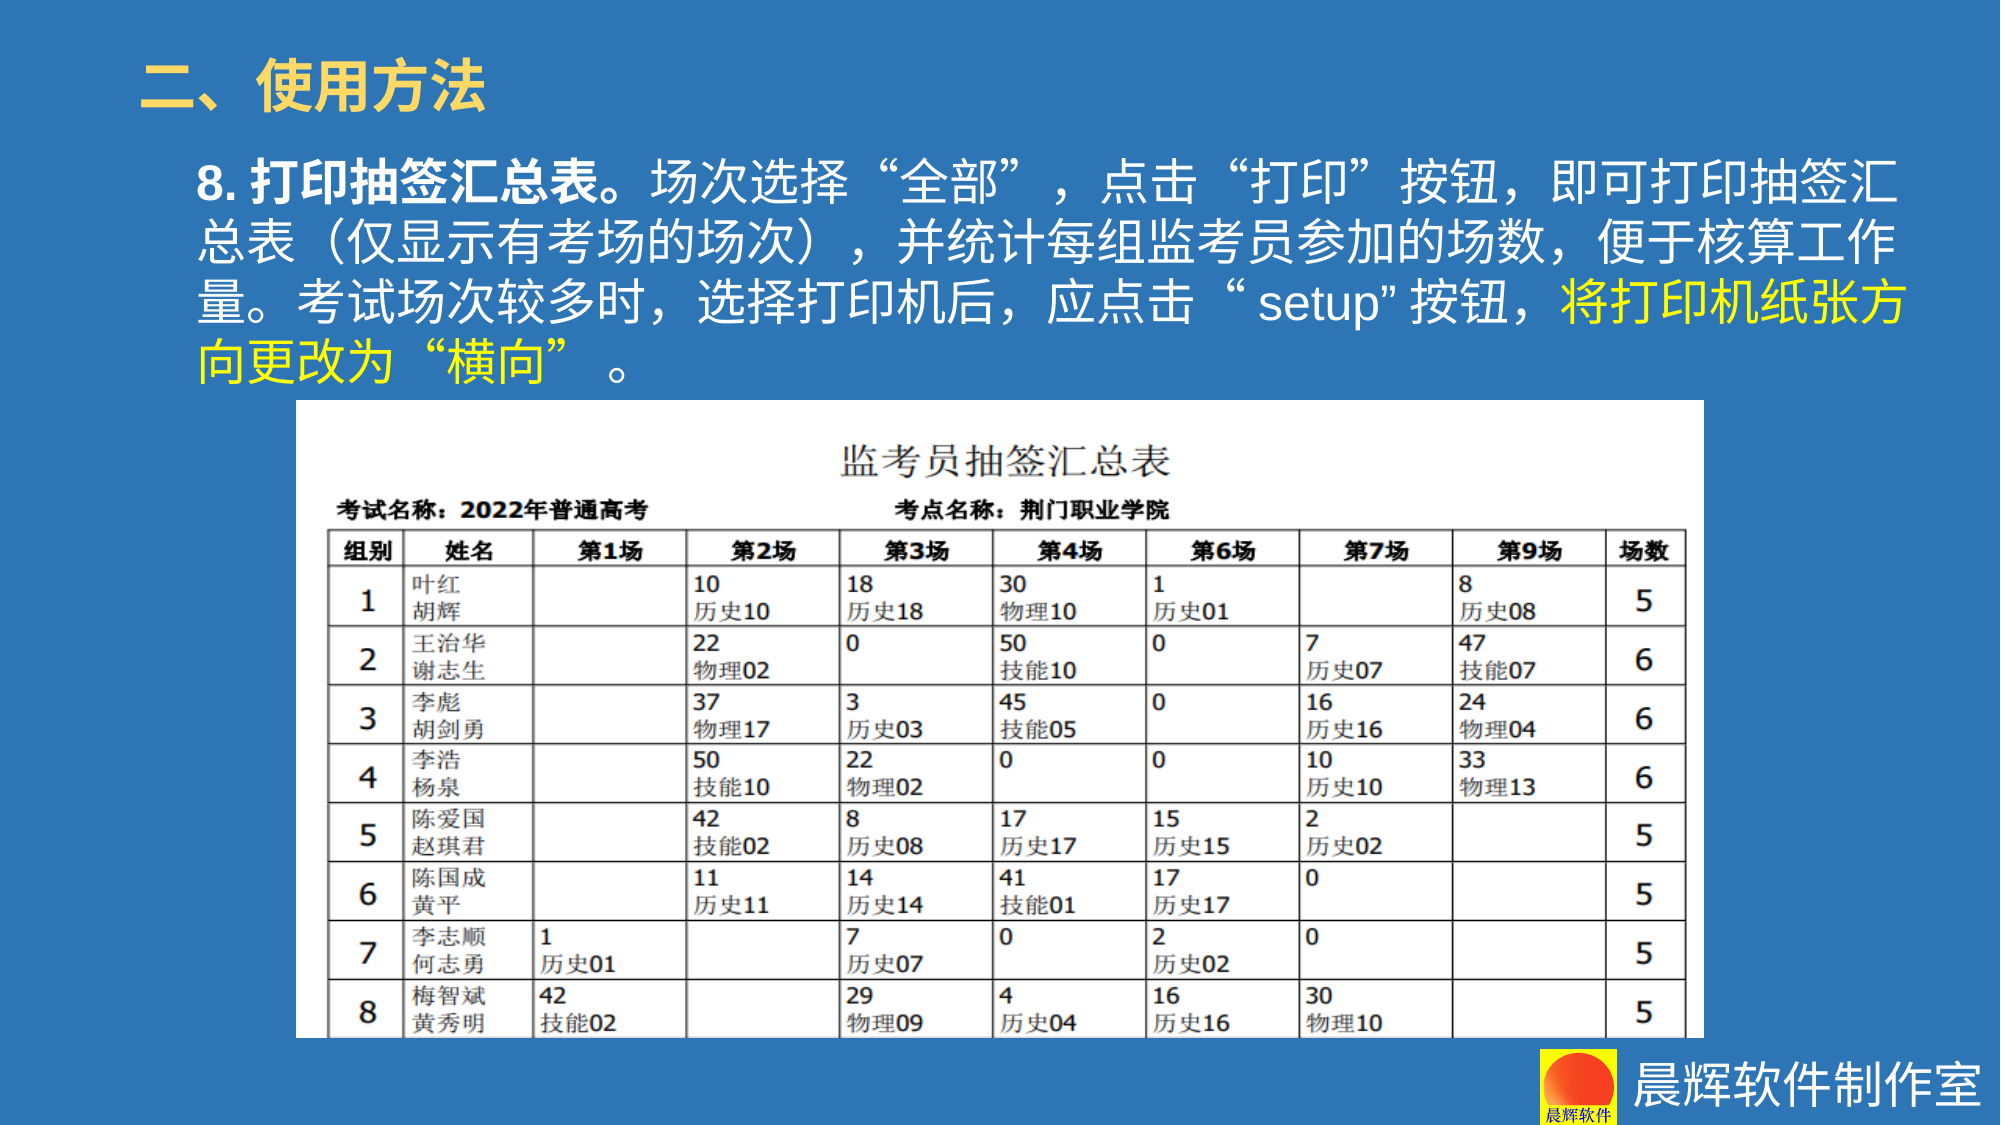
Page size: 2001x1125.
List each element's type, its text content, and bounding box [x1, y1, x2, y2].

picture [296, 400, 1704, 1038]
text_box 二、使用方法 [123, 41, 504, 127]
text_box 晨辉软件制作室 [1618, 1052, 1998, 1122]
picture [1540, 1049, 1617, 1125]
text_box 8.打印抽签汇总表。场次选择“全部”，点击“打印”按钮，即可打印抽签汇总表（仅显示有考场的场次），并统计每组监考员参加的场数，便于核算工作量。考试场次较多时，选择打印机后，应点击“setup”按钮，将打印机纸张方向更改为“横向” 。 [181, 143, 1948, 398]
